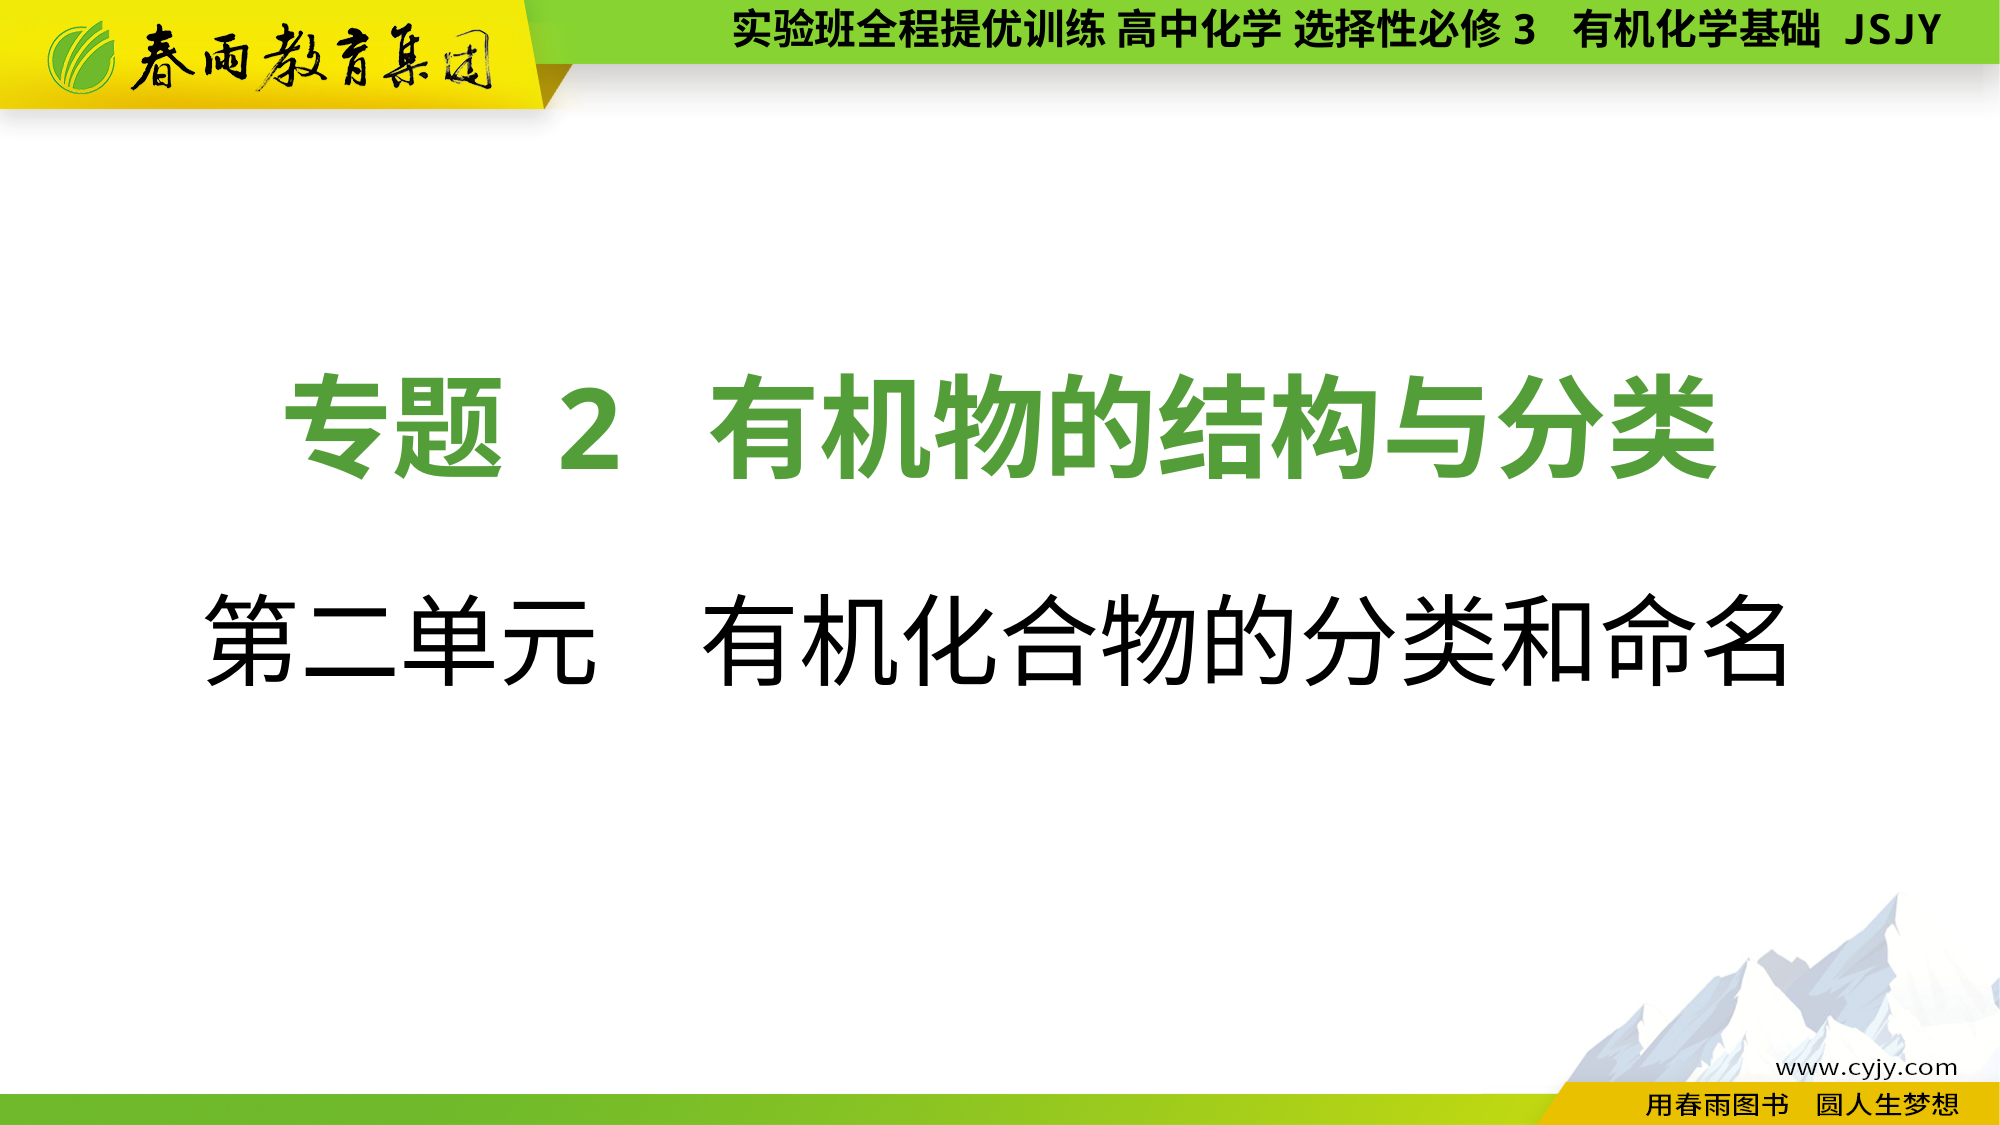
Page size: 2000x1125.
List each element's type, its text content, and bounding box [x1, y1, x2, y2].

text_box 专题 2 有机物的结构与分类 [54, 282, 1946, 500]
text_box 第二单元 有机化合物的分类和命名 [54, 511, 1946, 706]
picture [0, 0, 2000, 1125]
